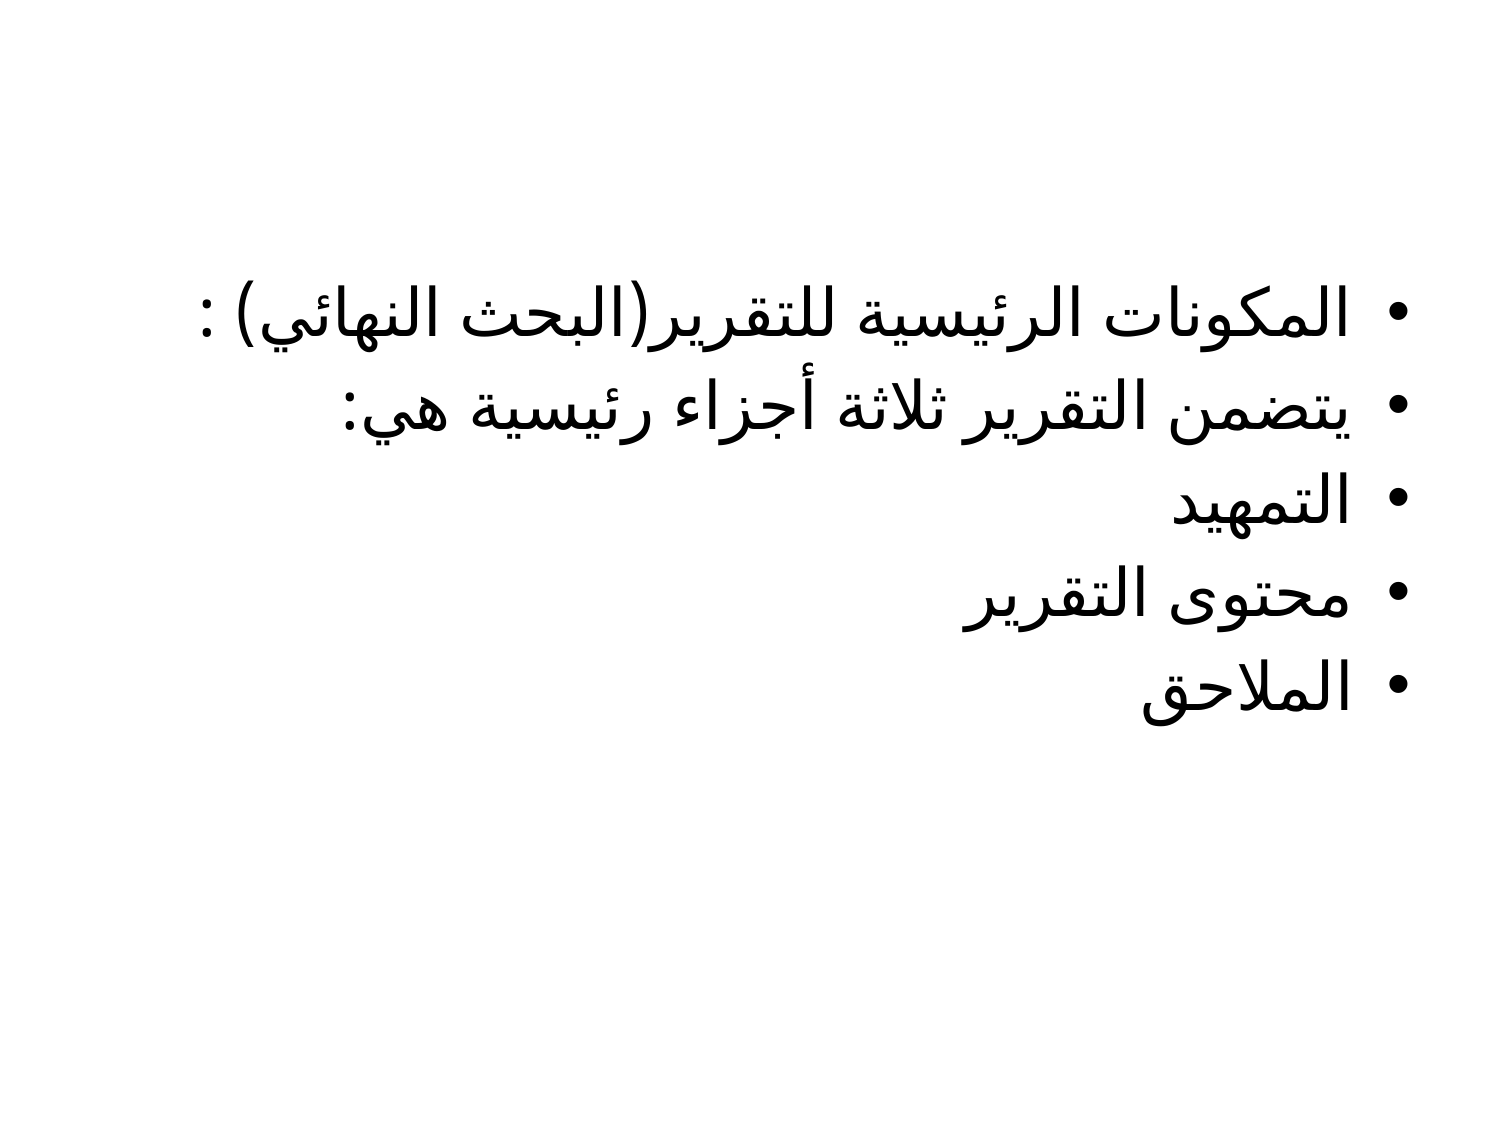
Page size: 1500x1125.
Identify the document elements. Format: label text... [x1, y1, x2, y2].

list المكونات الرئيسية للتقرير(البحث النهائي) : يتضمن التقرير ثلاثة أجزاء رئيسية هي: التمهيد محتوى التقرير الملاحق [75, 262, 1425, 1005]
